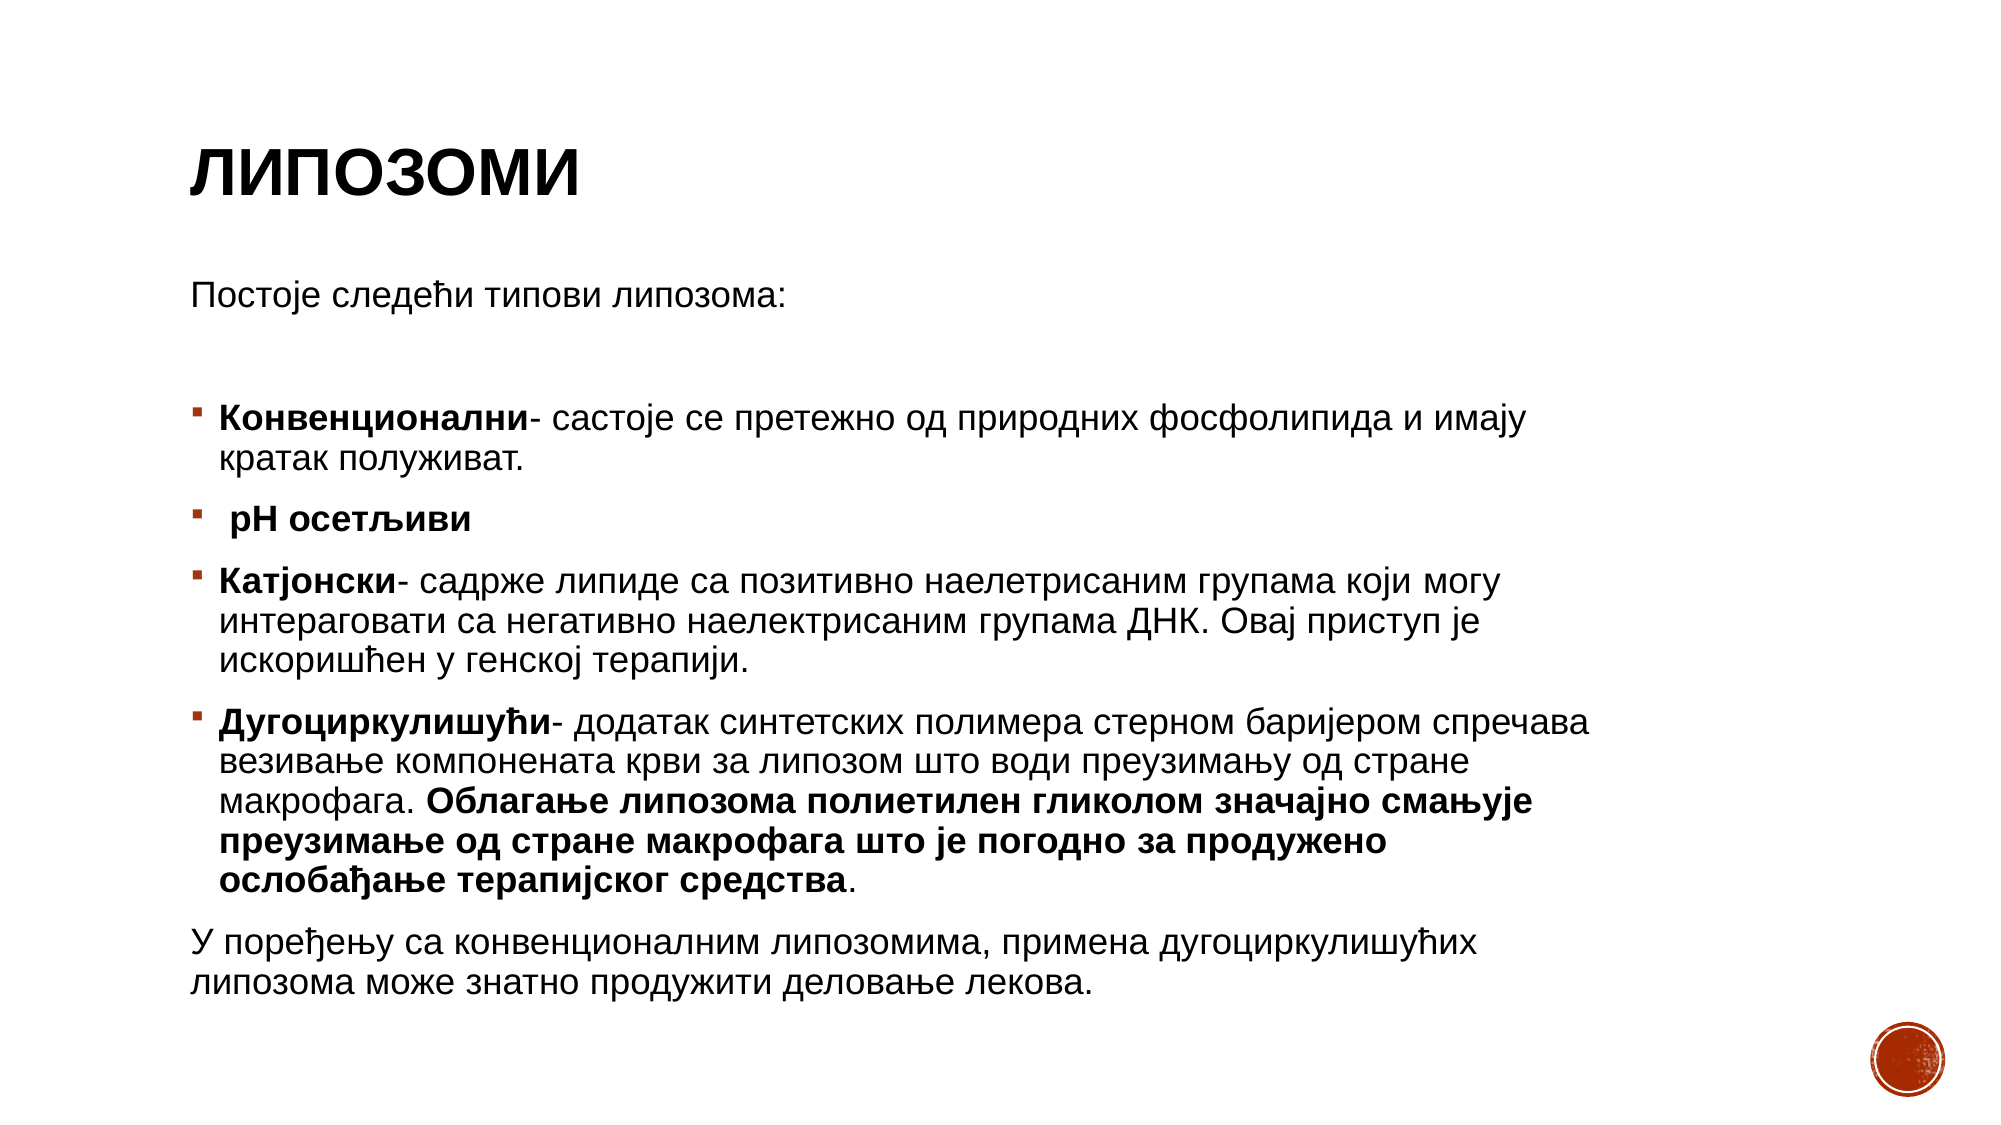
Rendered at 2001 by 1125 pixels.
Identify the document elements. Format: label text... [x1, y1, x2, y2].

title липозоми [175, 79, 1826, 344]
list Постоје следећи типови липозома: Конвенционални- састоје се претежно од природних фосфолипида и имају кратак полуживат. pH осетљиви Катјонски- садрже липиде са позитивно наелетрисаним групама који могу интераговати са негативно наелектрисаним групама ДНК. Овај приступ је искоришћен у генској терапији. Дугоциркулишући- додатак синтетских полимера стерном баријером спречава везивање компонената крви за липозом што води преузимању од стране макрофага. Облагање липозома полиетилен гликолом значајно смањује преузимање од стране макрофага што је погодно за продужено ослобађање терапијског средства. У поређењу са конвенционалним липозомима, примена дугоциркулишућих липозома може знатно продужити деловање лекова. [175, 268, 1611, 1013]
